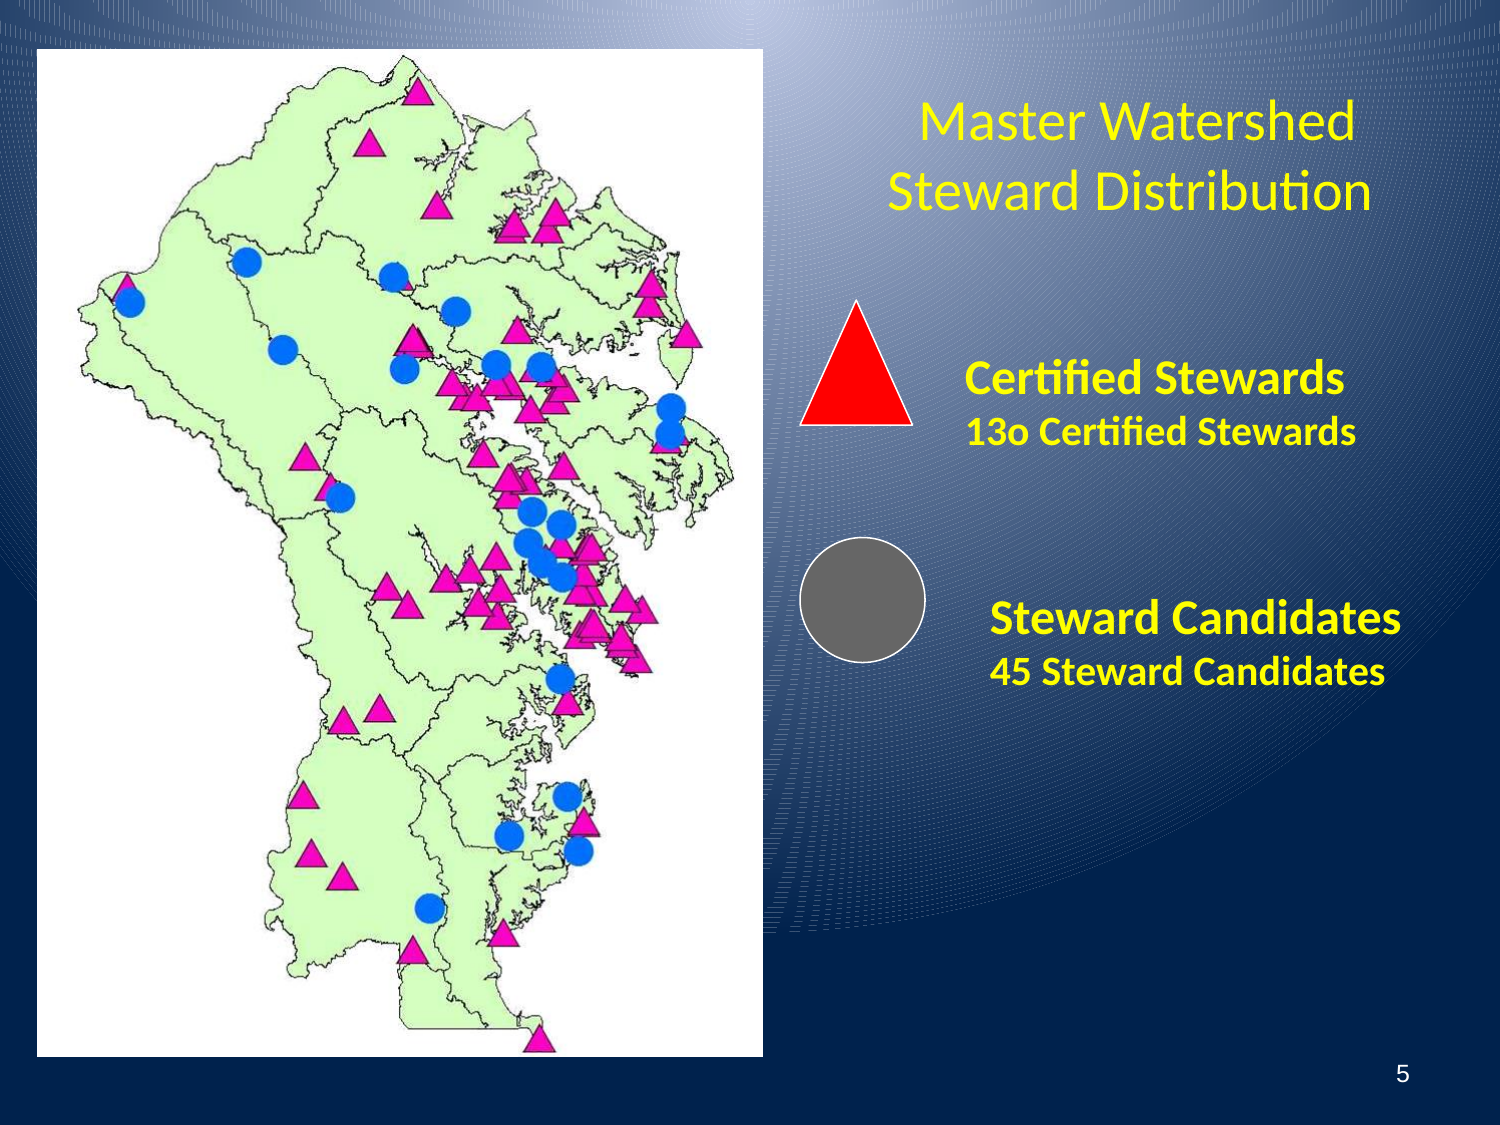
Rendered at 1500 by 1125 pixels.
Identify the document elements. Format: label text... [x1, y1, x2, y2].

picture [37, 49, 763, 1057]
text_box [800, 299, 913, 426]
text_box Steward Candidates 45 Steward Candidates [975, 576, 1475, 702]
text_box [800, 537, 926, 663]
text_box Certified Stewards 13o Certified Stewards [950, 336, 1450, 462]
text_box Master Watershed Steward Distribution [812, 74, 1463, 230]
slide_number 5 [1074, 1042, 1425, 1103]
